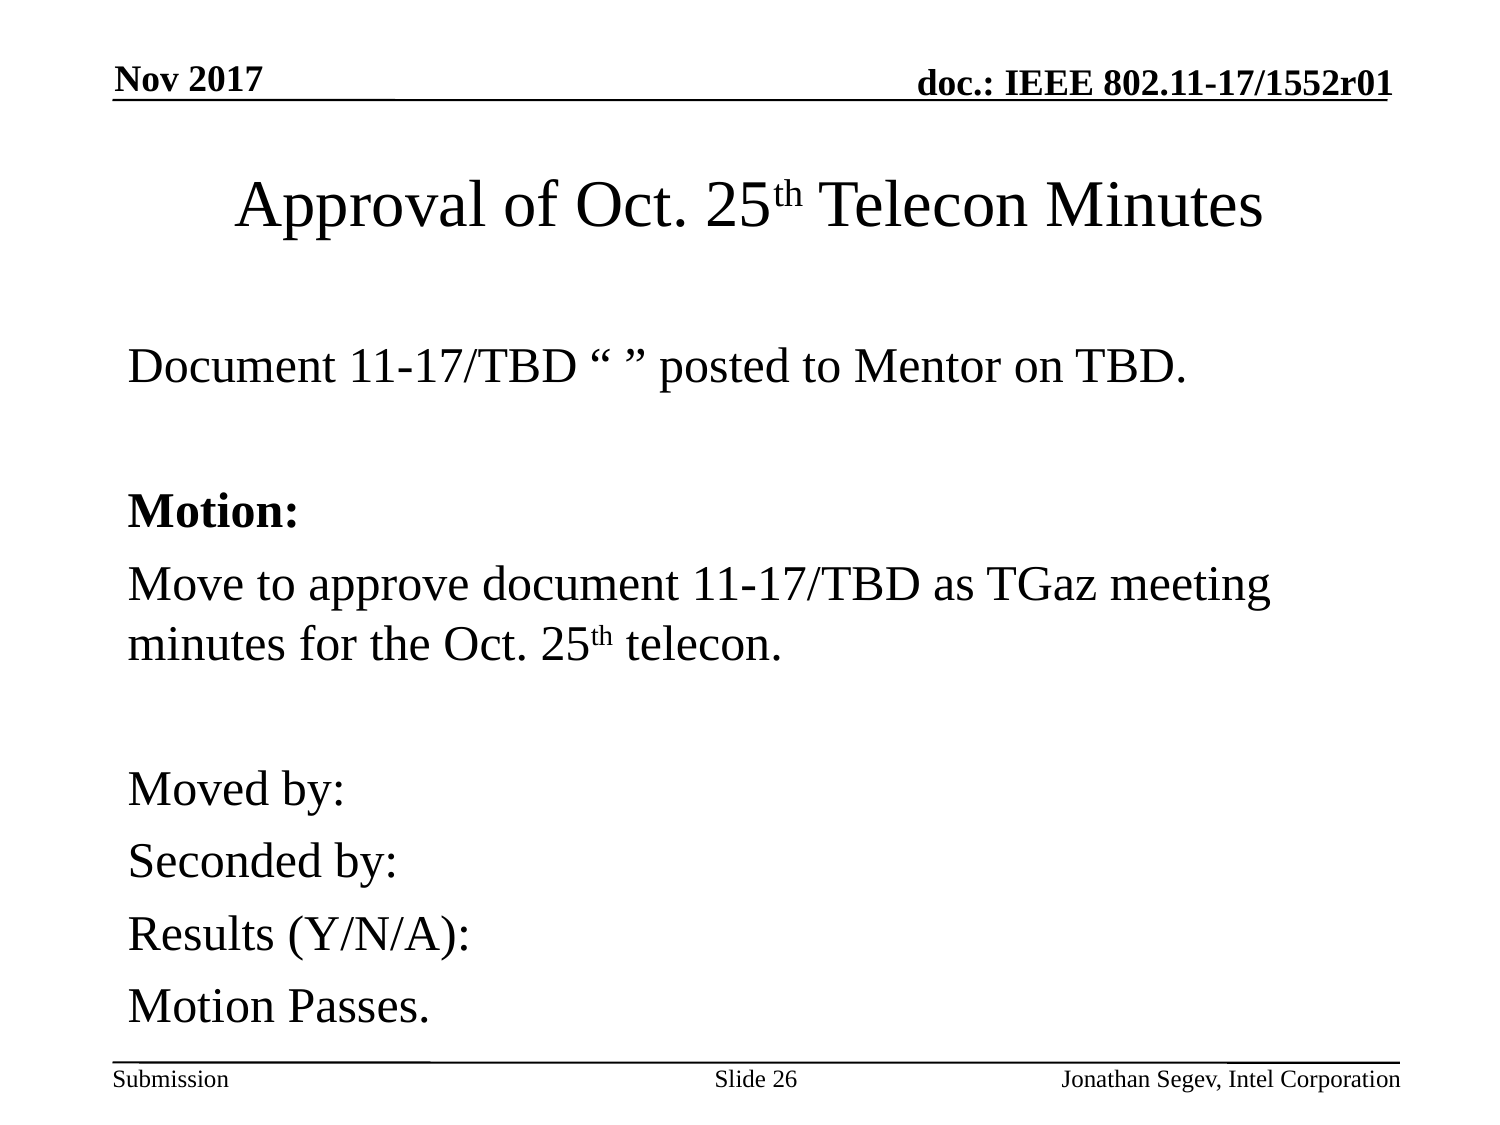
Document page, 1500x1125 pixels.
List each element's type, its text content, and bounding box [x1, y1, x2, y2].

footer Jonathan Segev, Intel Corporation [878, 1061, 1402, 1093]
list Document 11-17/TBD “ ” posted to Mentor on TBD. Motion: Move to approve document 11-17/TBD as TGaz meeting minutes for the Oct. 25th telecon. Moved by: Seconded by: Results (Y/N/A): Motion Passes. [112, 324, 1388, 1000]
title Approval of Oct. 25th Telecon Minutes [112, 112, 1388, 288]
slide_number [114, 54, 423, 100]
slide_number Slide 26 [712, 1061, 800, 1123]
